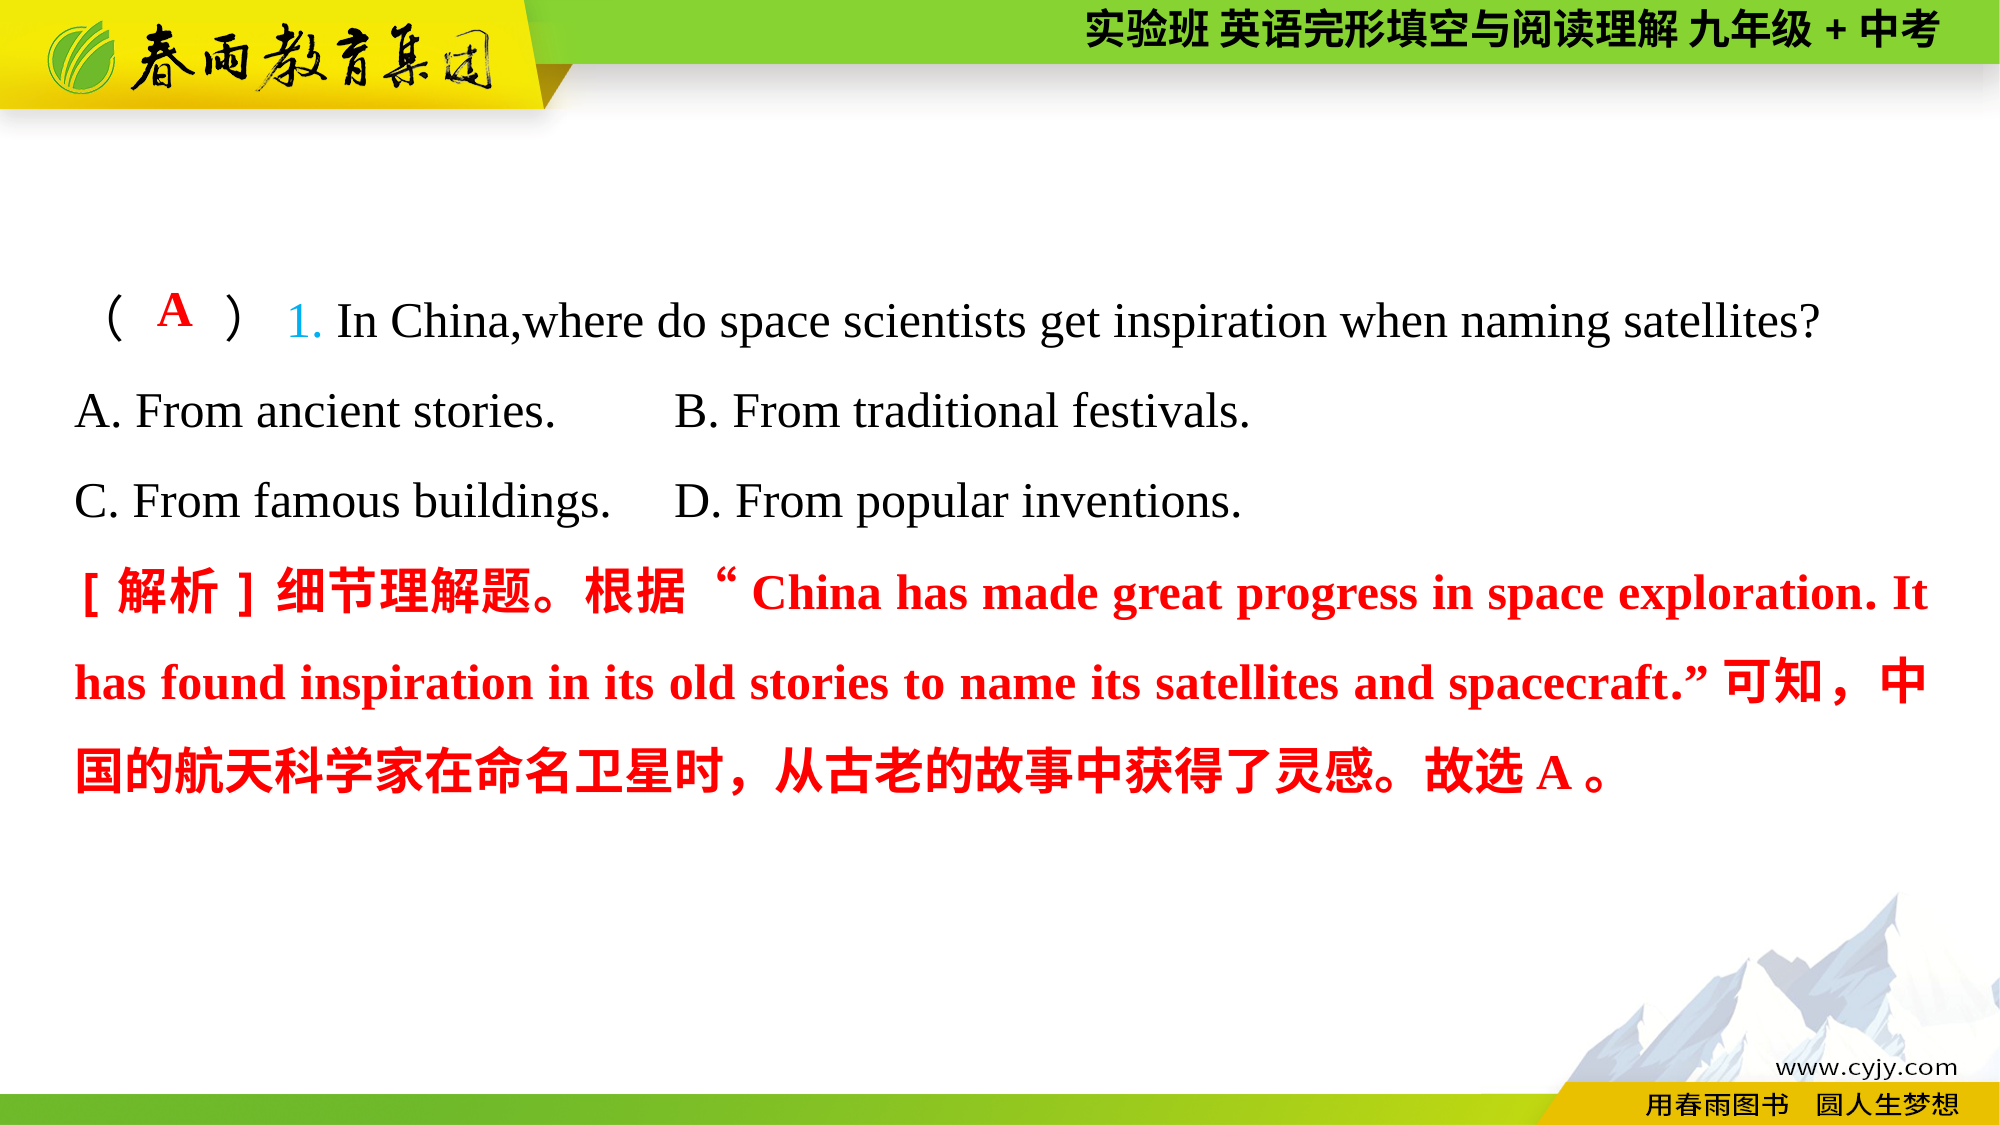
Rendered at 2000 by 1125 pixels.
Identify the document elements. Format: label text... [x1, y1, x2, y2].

text_box [解析]细节理解题。根据“China has made great progress in space exploration. It has found inspiration in its old stories to name its satellites and spacecraft.”可知，中国的航天科学家在命名卫星时，从古老的故事中获得了灵感。故选A。 [59, 538, 1944, 808]
list （ ）1. In China,where do space scientists get inspiration when naming satellites? A. From ancient stories. B. From traditional festivals. C. From famous buildings. D. From popular inventions. [59, 250, 1944, 538]
text_box A [141, 268, 208, 344]
picture [0, 0, 2000, 1125]
